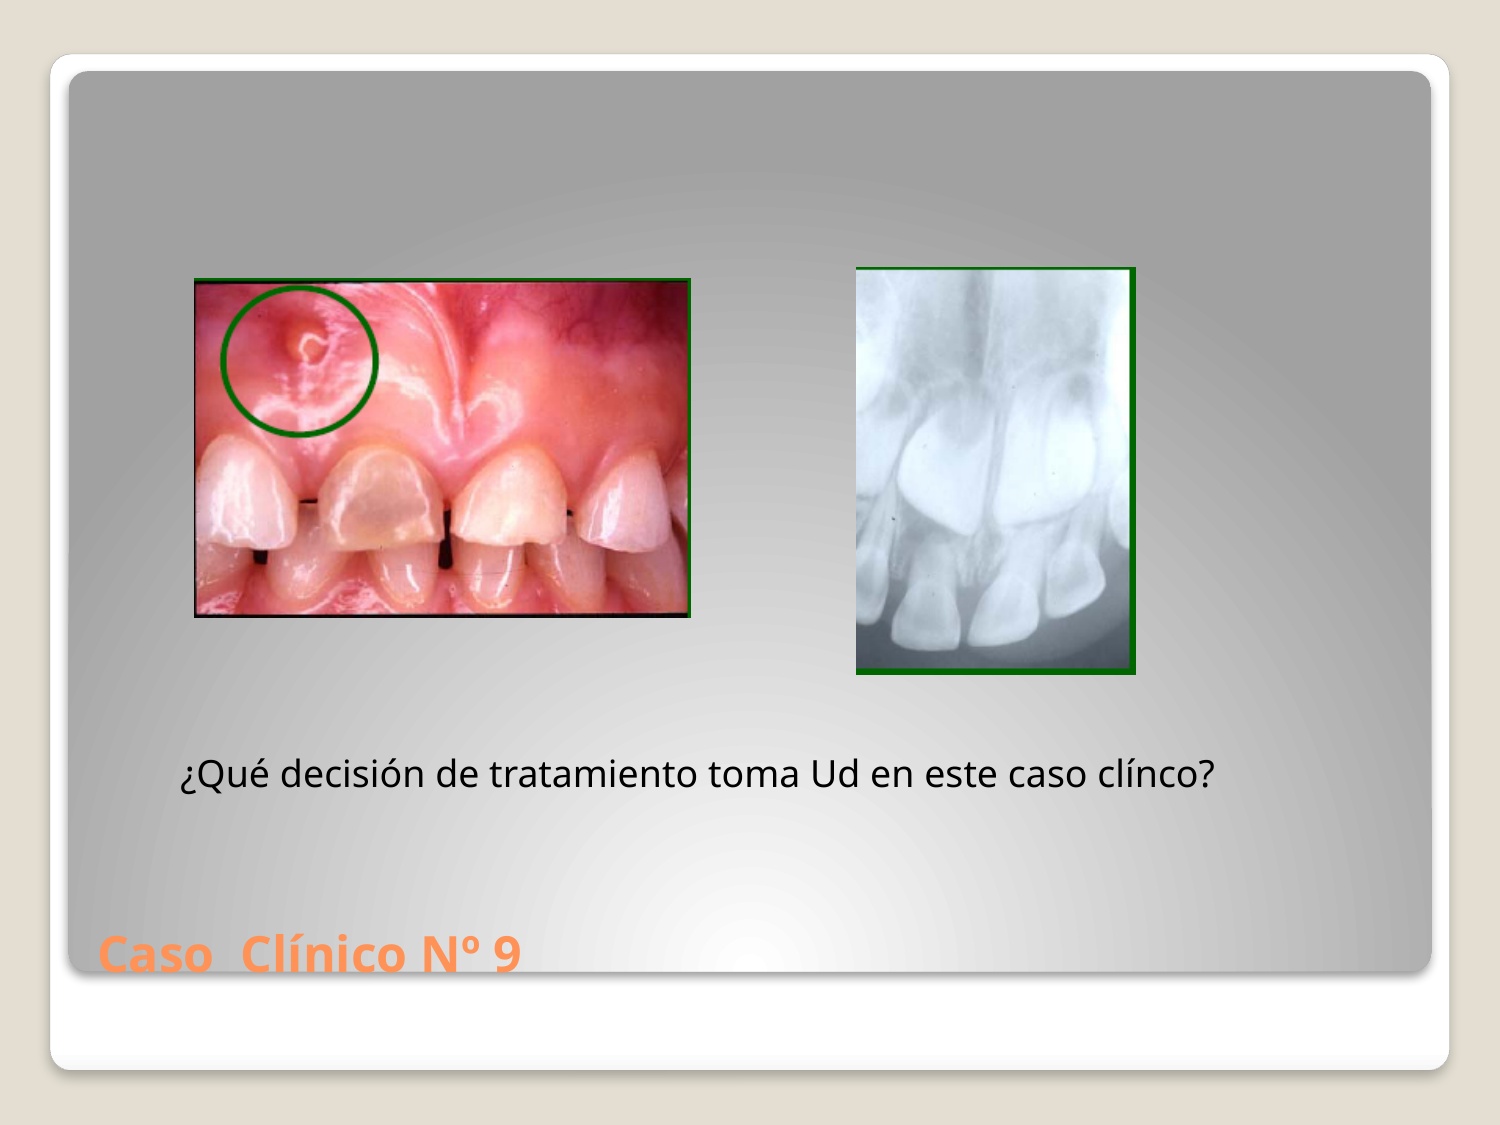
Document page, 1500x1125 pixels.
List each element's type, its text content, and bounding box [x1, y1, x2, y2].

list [194, 278, 691, 619]
title Caso Clínico Nº 9 [82, 817, 1425, 990]
text_box ¿Qué decisión de tratamiento toma Ud en este caso clínco? [165, 742, 1231, 803]
picture [855, 266, 1137, 676]
